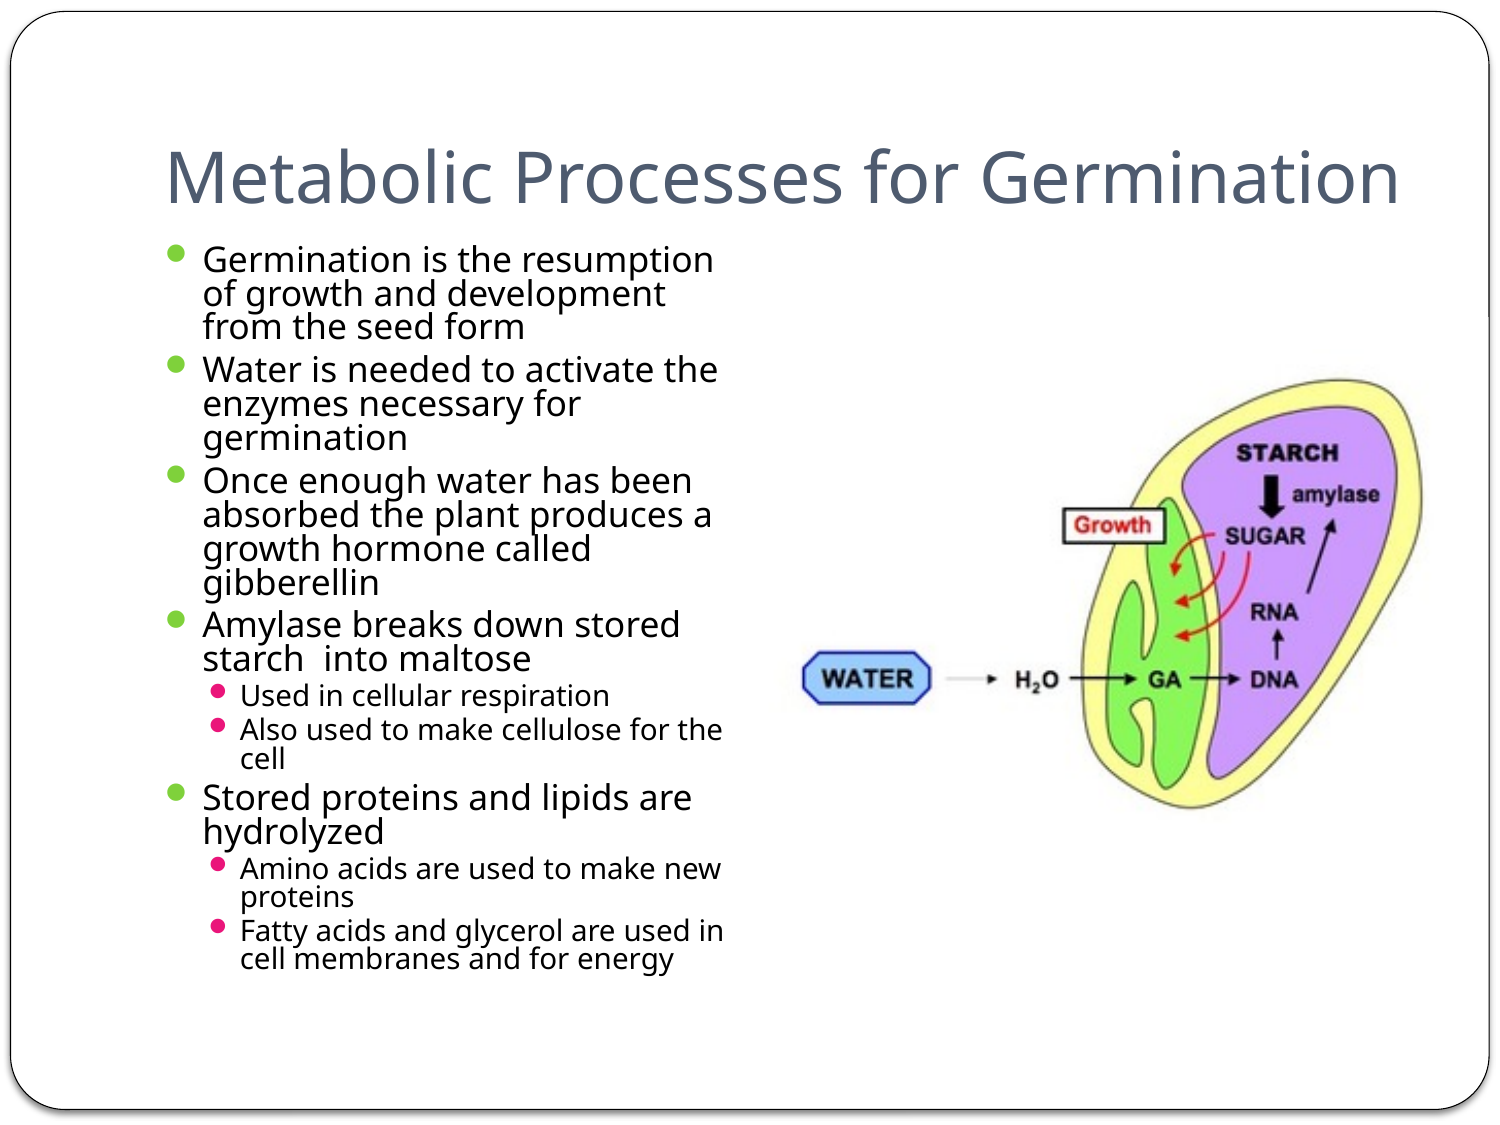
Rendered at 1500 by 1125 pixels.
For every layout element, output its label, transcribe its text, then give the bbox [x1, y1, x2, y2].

picture [737, 349, 1459, 832]
list Germination is the resumption of growth and development from the seed form Water is needed to activate the enzymes necessary for germination Once enough water has been absorbed the plant produces a growth hormone called gibberellin Amylase breaks down stored starch into maltose Used in cellular respiration Also used to make cellulose for the cell Stored proteins and lipids are hydrolyzed Amino acids are used to make new proteins Fatty acids and glycerol are used in cell membranes and for energy [150, 237, 765, 988]
title Metabolic Processes for Germination [150, 45, 1425, 233]
